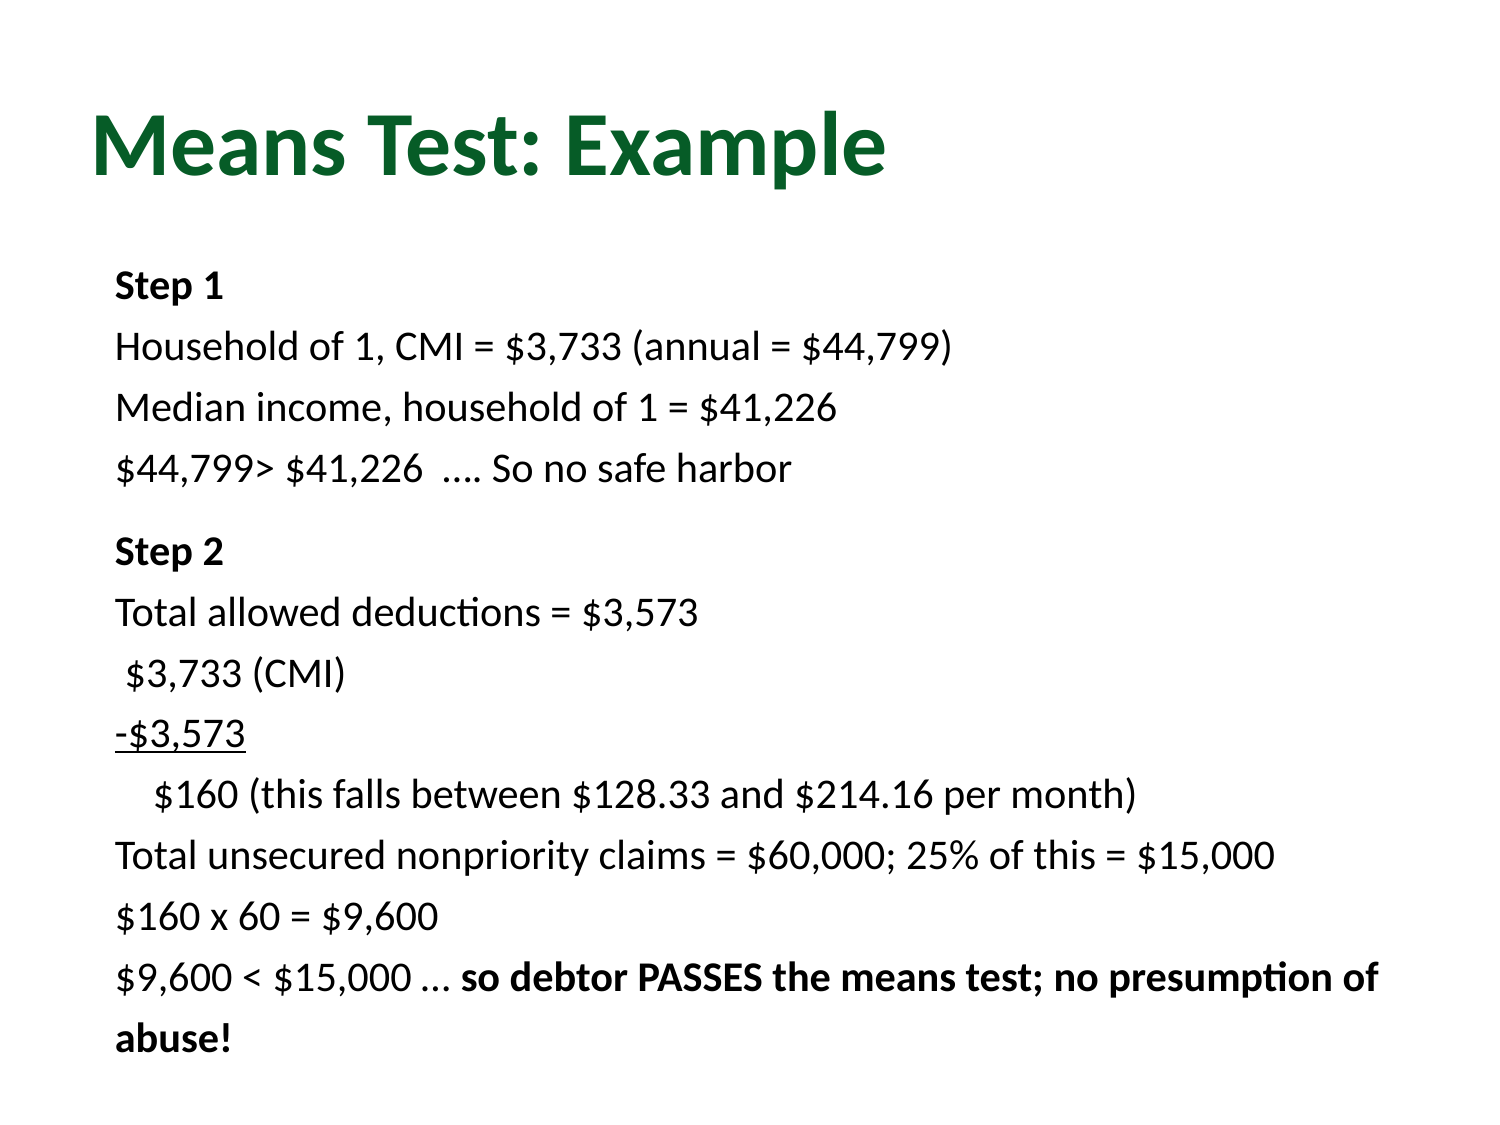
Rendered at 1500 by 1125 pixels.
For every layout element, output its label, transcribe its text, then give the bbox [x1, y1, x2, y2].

title Means Test: Example [75, 45, 1425, 233]
list Step 1 Household of 1, CMI = $3,733 (annual = $44,799) Median income, household of 1 = $41,226 $44,799> $41,226 …. So no safe harbor Step 2 Total allowed deductions = $3,573 $3,733 (CMI) -$3,573 $160 (this falls between $128.33 and $214.16 per month) Total unsecured nonpriority claims = $60,000; 25% of this = $15,000 $160 x 60 = $9,600 $9,600 < $15,000 … so debtor PASSES the means test; no presumption of abuse! [99, 249, 1425, 1075]
